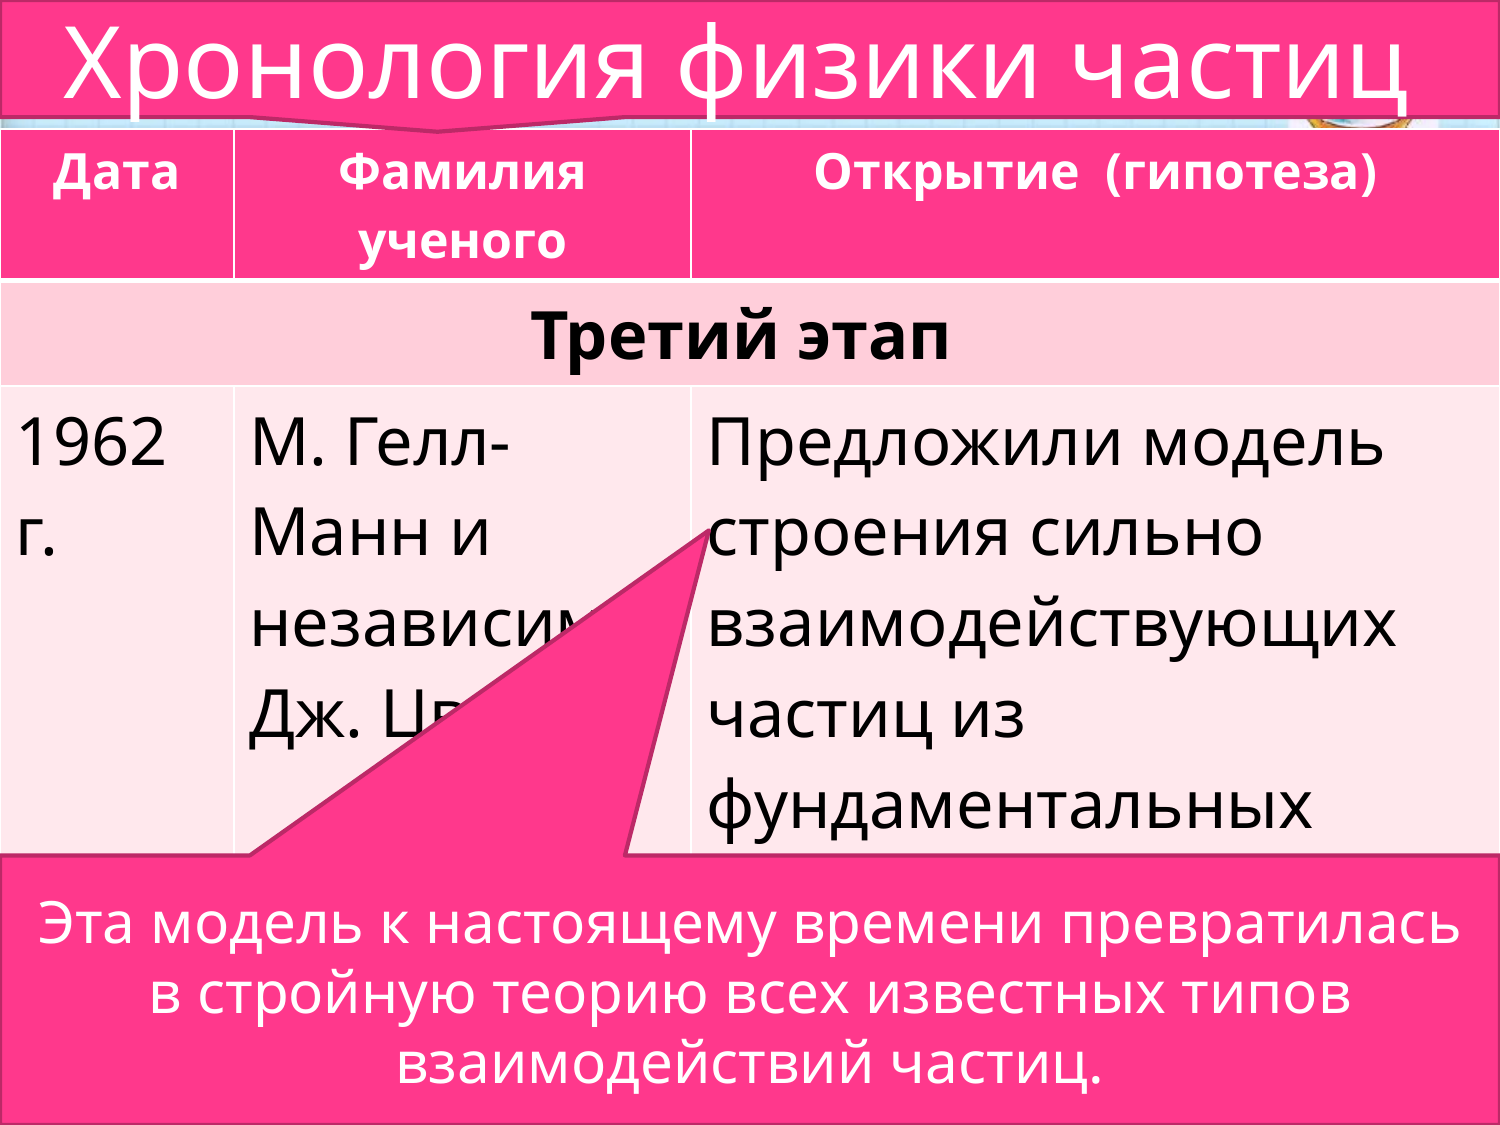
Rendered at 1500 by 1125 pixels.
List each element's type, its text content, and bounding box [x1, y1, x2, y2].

picture [0, 120, 349, 128]
table_cell Третий этап [1, 283, 1499, 385]
text_box Хронология физики частиц [0, 0, 1500, 134]
table_cell Предложили модель строения сильно взаимодействующих частиц из фундаментальных частиц - кварков [692, 387, 1499, 853]
table_cell 1962 г. [1, 387, 233, 853]
picture [526, 120, 1500, 128]
table_header Открытие (гипотеза) [692, 130, 1499, 278]
text_box Эта модель к настоящему времени превратилась в стройную теорию всех известных типов взаимодействий частиц. [0, 528, 1500, 1125]
table_cell М. Гелл-Манн и независимо Дж. Цвейг [235, 387, 690, 853]
table_header Дата [1, 130, 233, 278]
table_header Фамилия ученого [235, 130, 690, 278]
